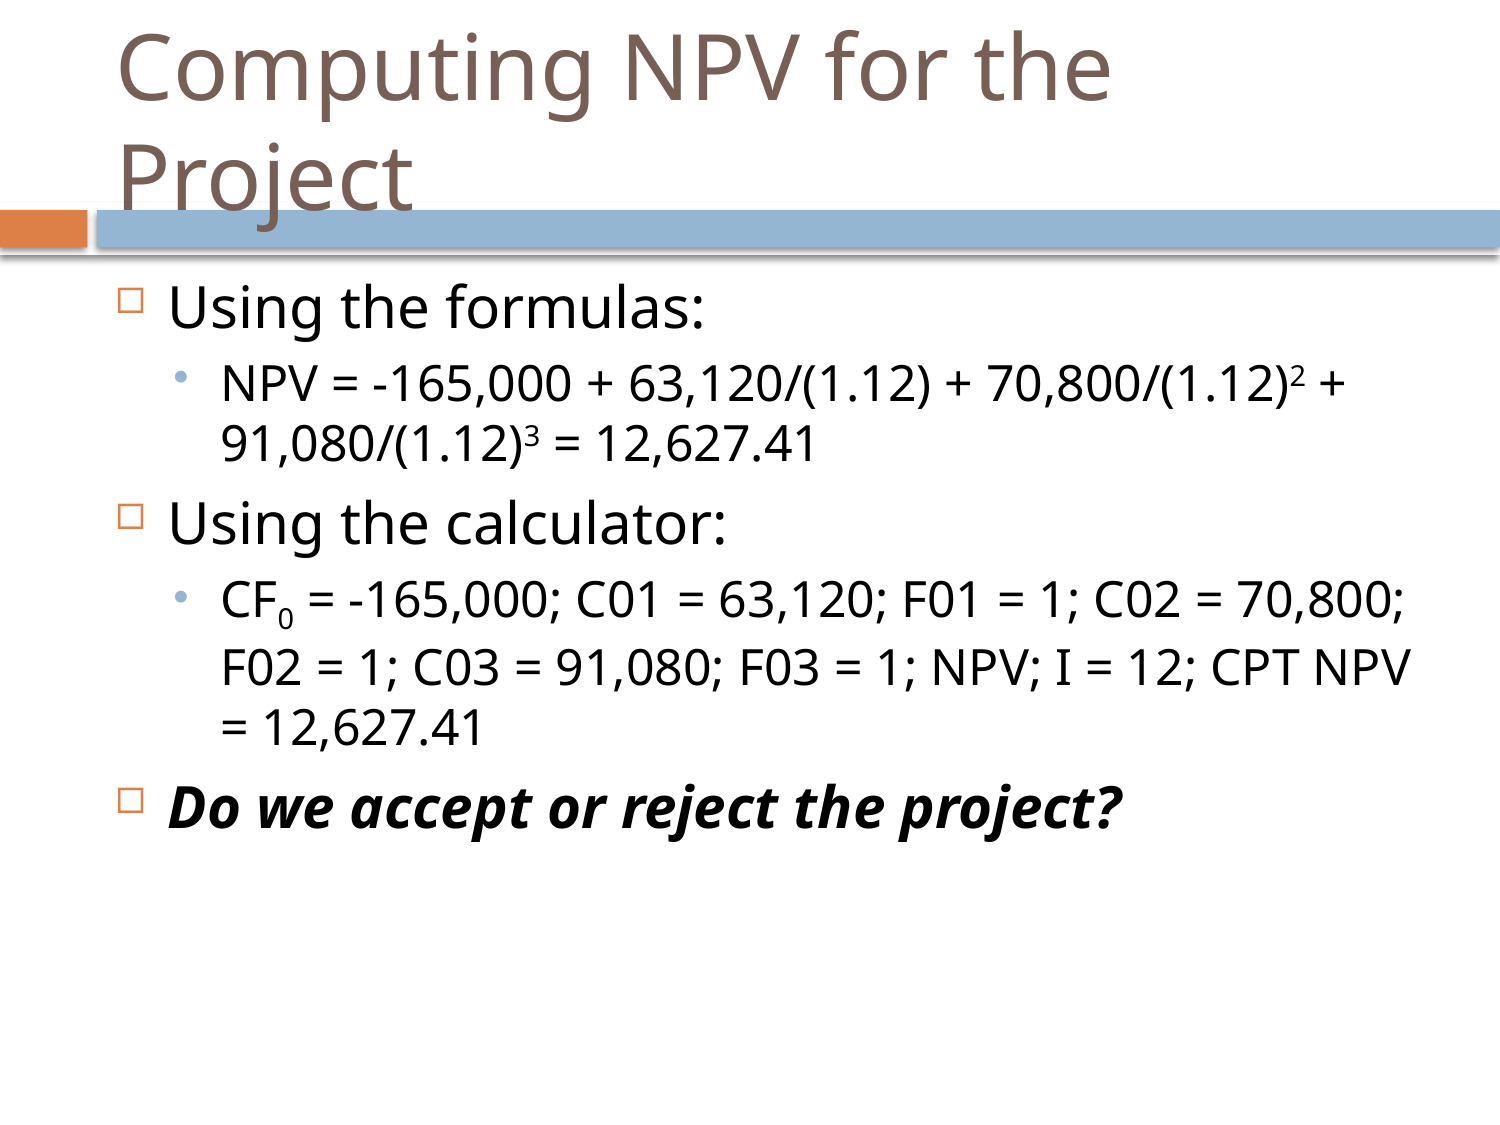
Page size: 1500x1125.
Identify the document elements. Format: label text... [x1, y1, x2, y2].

title Computing NPV for the Project [100, 37, 1438, 200]
list Using the formulas: NPV = -165,000 + 63,120/(1.12) + 70,800/(1.12)2 + 91,080/(1.12)3 = 12,627.41 Using the calculator: CF0 = -165,000; C01 = 63,120; F01 = 1; C02 = 70,800; F02 = 1; C03 = 91,080; F03 = 1; NPV; I = 12; CPT NPV = 12,627.41 Do we accept or reject the project? [100, 262, 1438, 1000]
